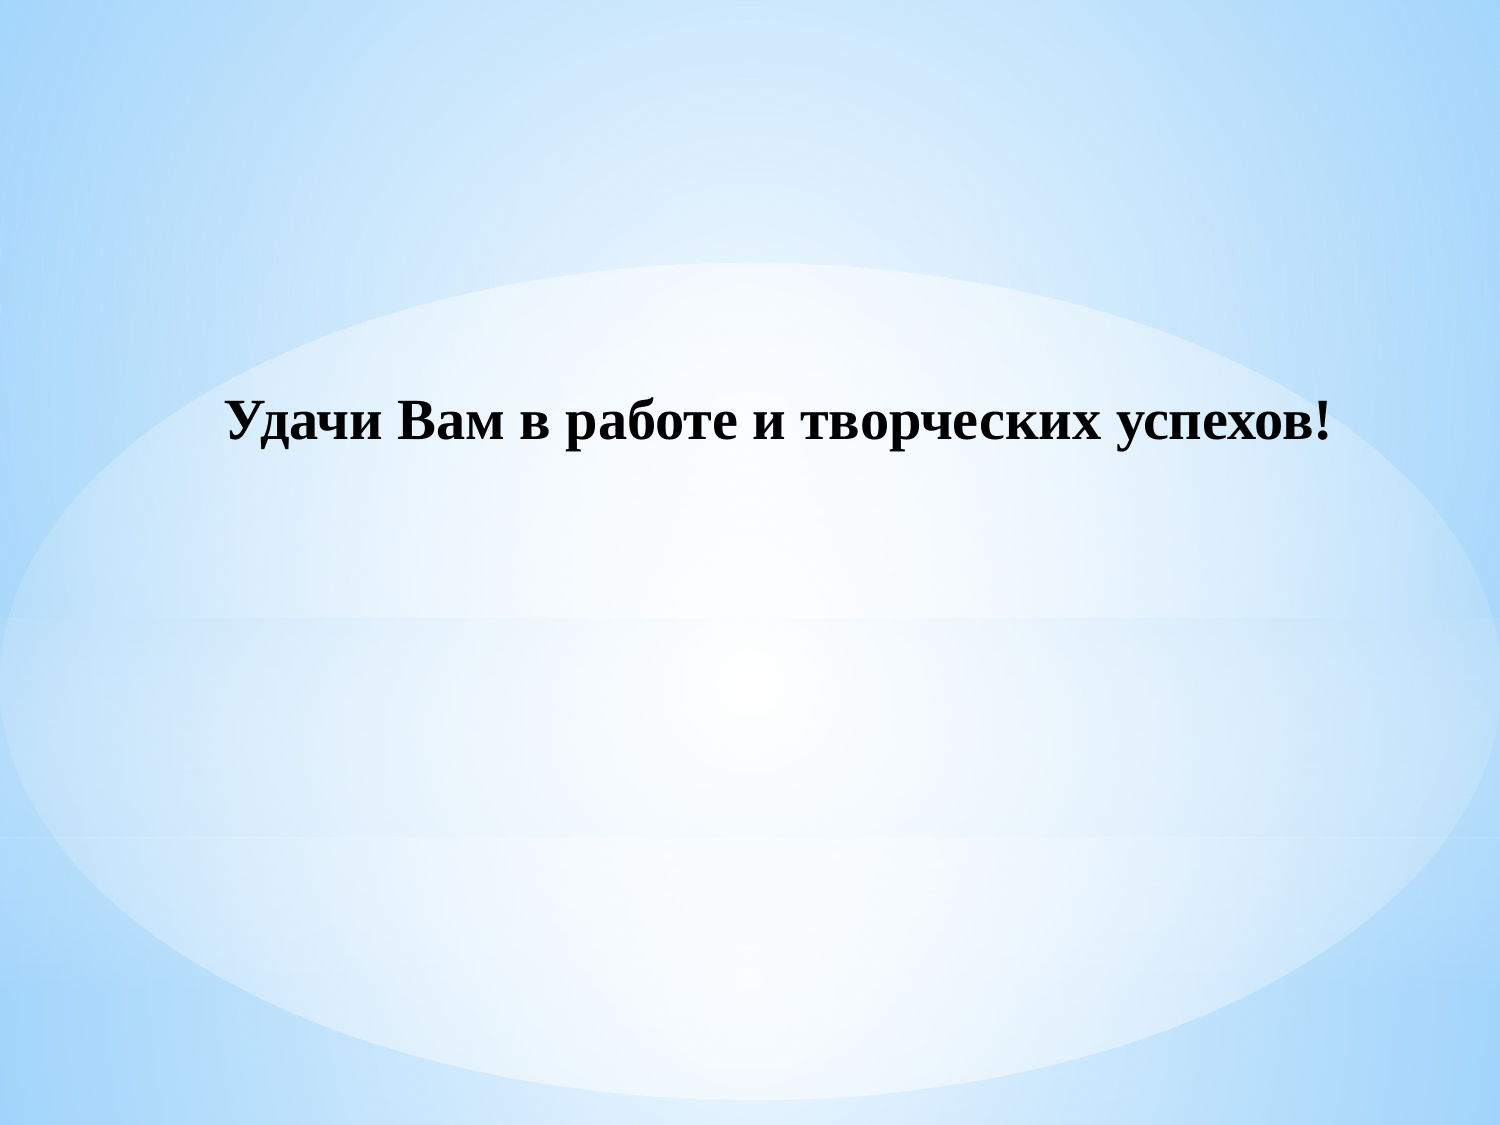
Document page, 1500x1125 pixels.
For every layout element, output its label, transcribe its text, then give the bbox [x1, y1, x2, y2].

text_box Удачи Вам в работе и творческих успехов! [208, 373, 1349, 529]
